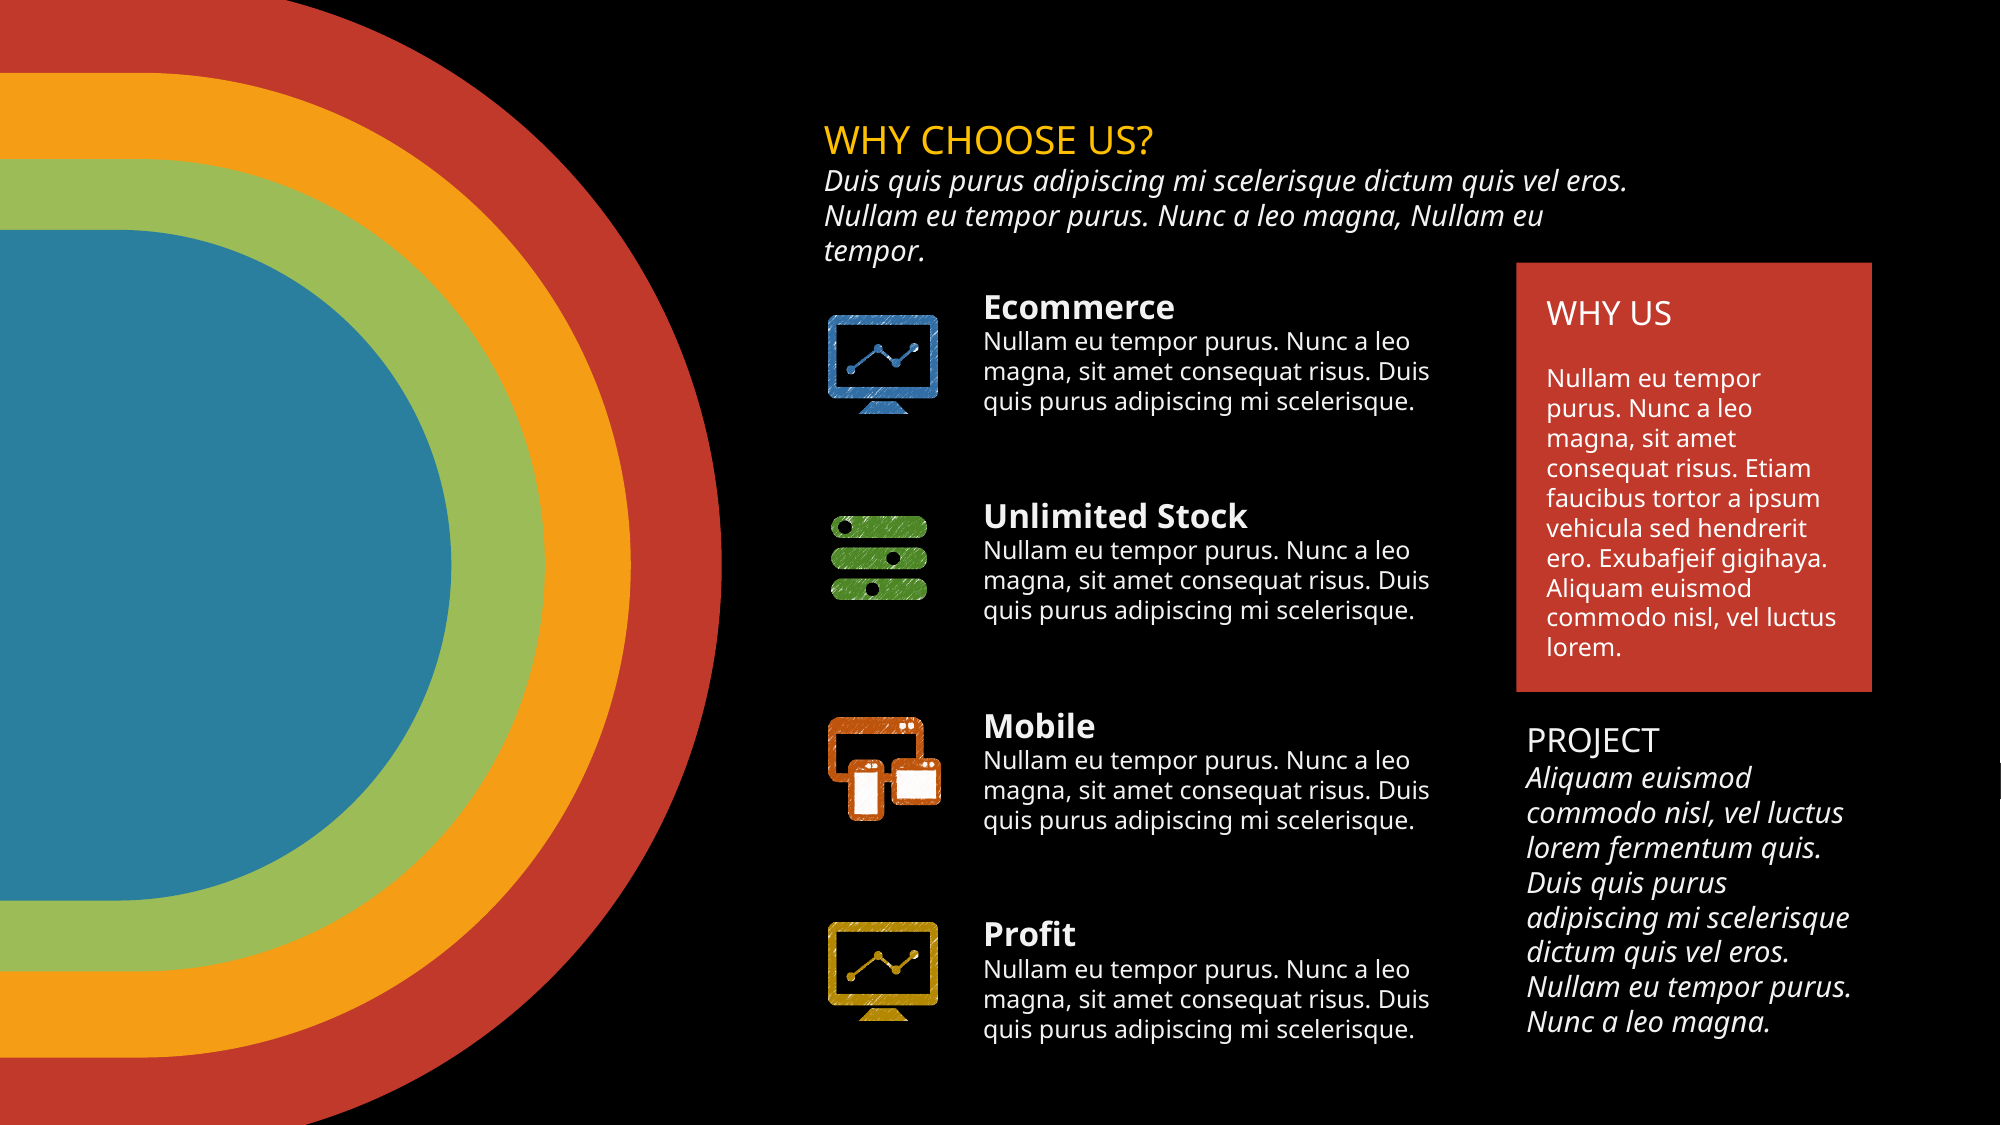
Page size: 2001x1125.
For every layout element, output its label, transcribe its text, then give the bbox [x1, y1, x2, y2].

text_box [0, 0, 723, 1125]
picture [827, 717, 941, 821]
picture [831, 516, 927, 600]
text_box PROJECT Aliquam euismod commodo nisl, vel luctus lorem fermentum quis. Duis quis purus adipiscing mi scelerisque dictum quis vel eros. Nullam eu tempor purus. Nunc a leo magna. [1516, 674, 1872, 1044]
text_box Unlimited Stock Nullam eu tempor purus. Nunc a leo magna, sit amet consequat risus. Duis quis purus adipiscing mi scelerisque. [973, 449, 1467, 630]
picture [828, 922, 938, 1021]
text_box Mobile Nullam eu tempor purus. Nunc a leo magna, sit amet consequat risus. Duis quis purus adipiscing mi scelerisque. [973, 659, 1467, 840]
text_box [0, 71, 632, 1059]
text_box Profit Nullam eu tempor purus. Nunc a leo magna, sit amet consequat risus. Duis quis purus adipiscing mi scelerisque. [973, 868, 1467, 1049]
text_box WHY CHOOSE US? Duis quis purus adipiscing mi scelerisque dictum quis vel eros. Nullam eu tempor purus. Nunc a leo magna, Nullam eu tempor. [813, 87, 1660, 273]
text_box [0, 228, 453, 902]
text_box [0, 158, 546, 973]
picture [828, 315, 938, 415]
text_box WHY US Nullam eu tempor purus. Nunc a leo magna, sit amet consequat risus. Etiam faucibus tortor a ipsum vehicula sed hendrerit ero. Exubafjeif gigihaya. Aliquam euismod commodo nisl, vel luctus lorem. [1516, 262, 1872, 674]
text_box Ecommerce Nullam eu tempor purus. Nunc a leo magna, sit amet consequat risus. Duis quis purus adipiscing mi scelerisque. [973, 273, 1467, 421]
